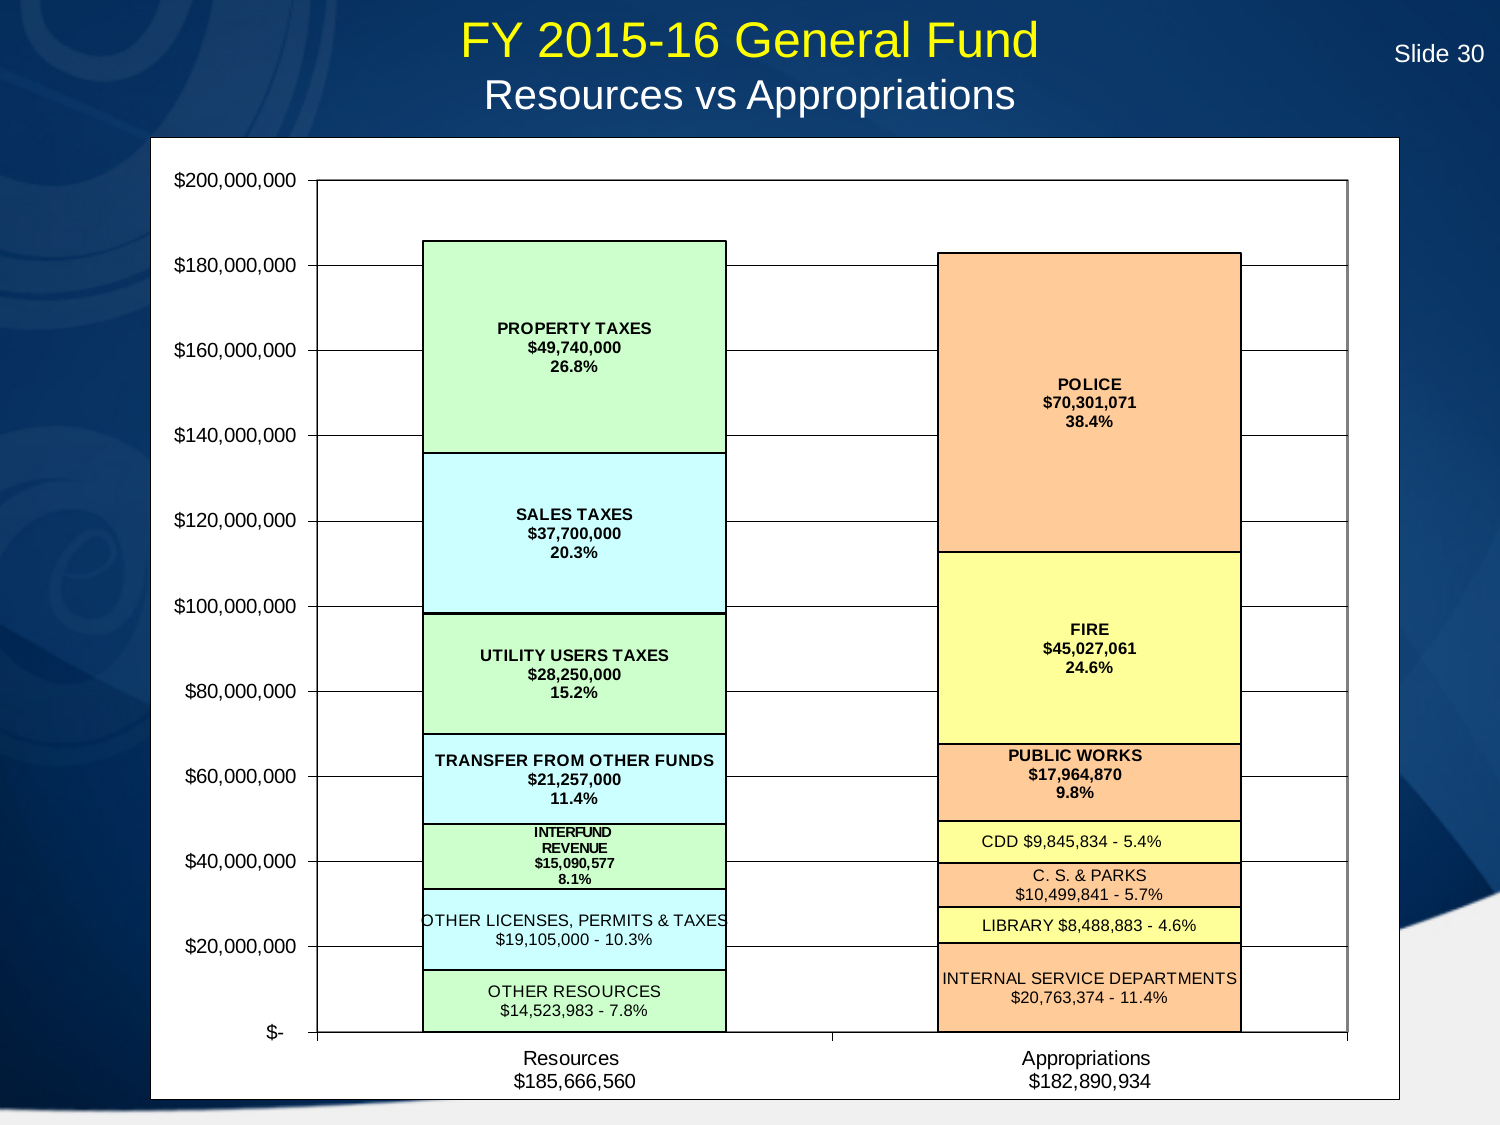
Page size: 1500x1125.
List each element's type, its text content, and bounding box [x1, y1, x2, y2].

slide_number Slide 30 [1149, 0, 1500, 75]
picture [0, 0, 1500, 1125]
title FY 2015-16 General Fund Resources vs Appropriations [50, 24, 1450, 100]
chart [149, 137, 1401, 1100]
